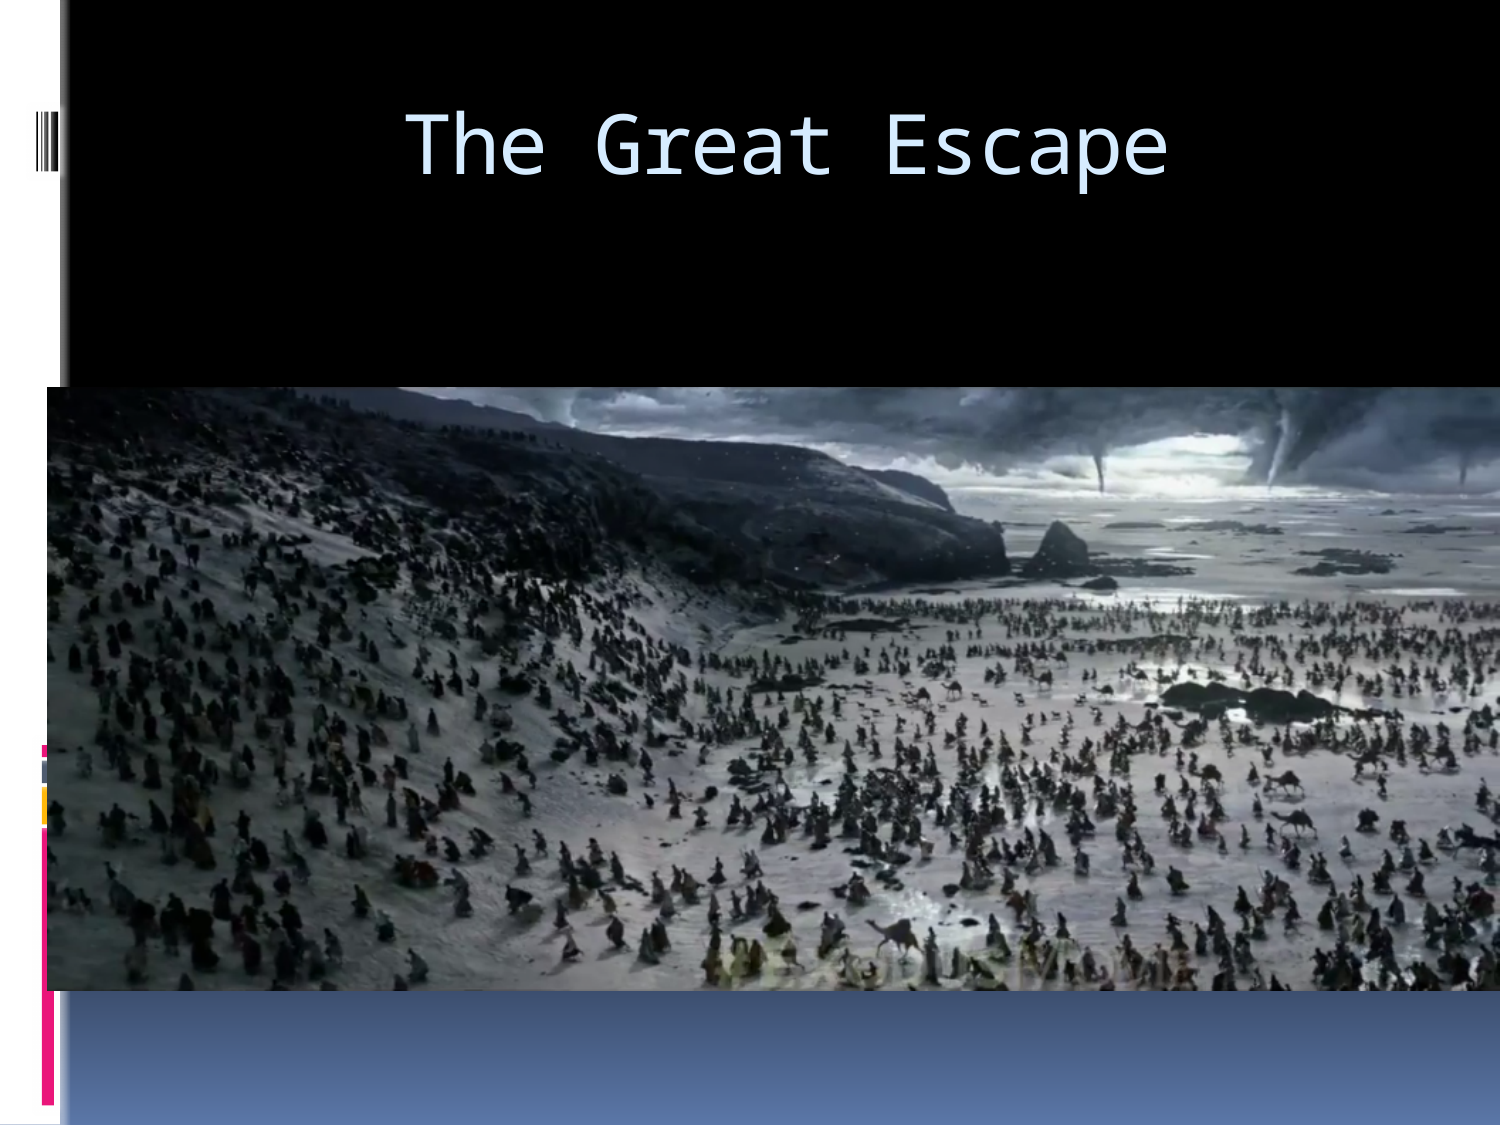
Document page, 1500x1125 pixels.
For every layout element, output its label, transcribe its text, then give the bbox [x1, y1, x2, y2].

title The Great Escape [150, 83, 1425, 234]
picture [46, 386, 1500, 991]
